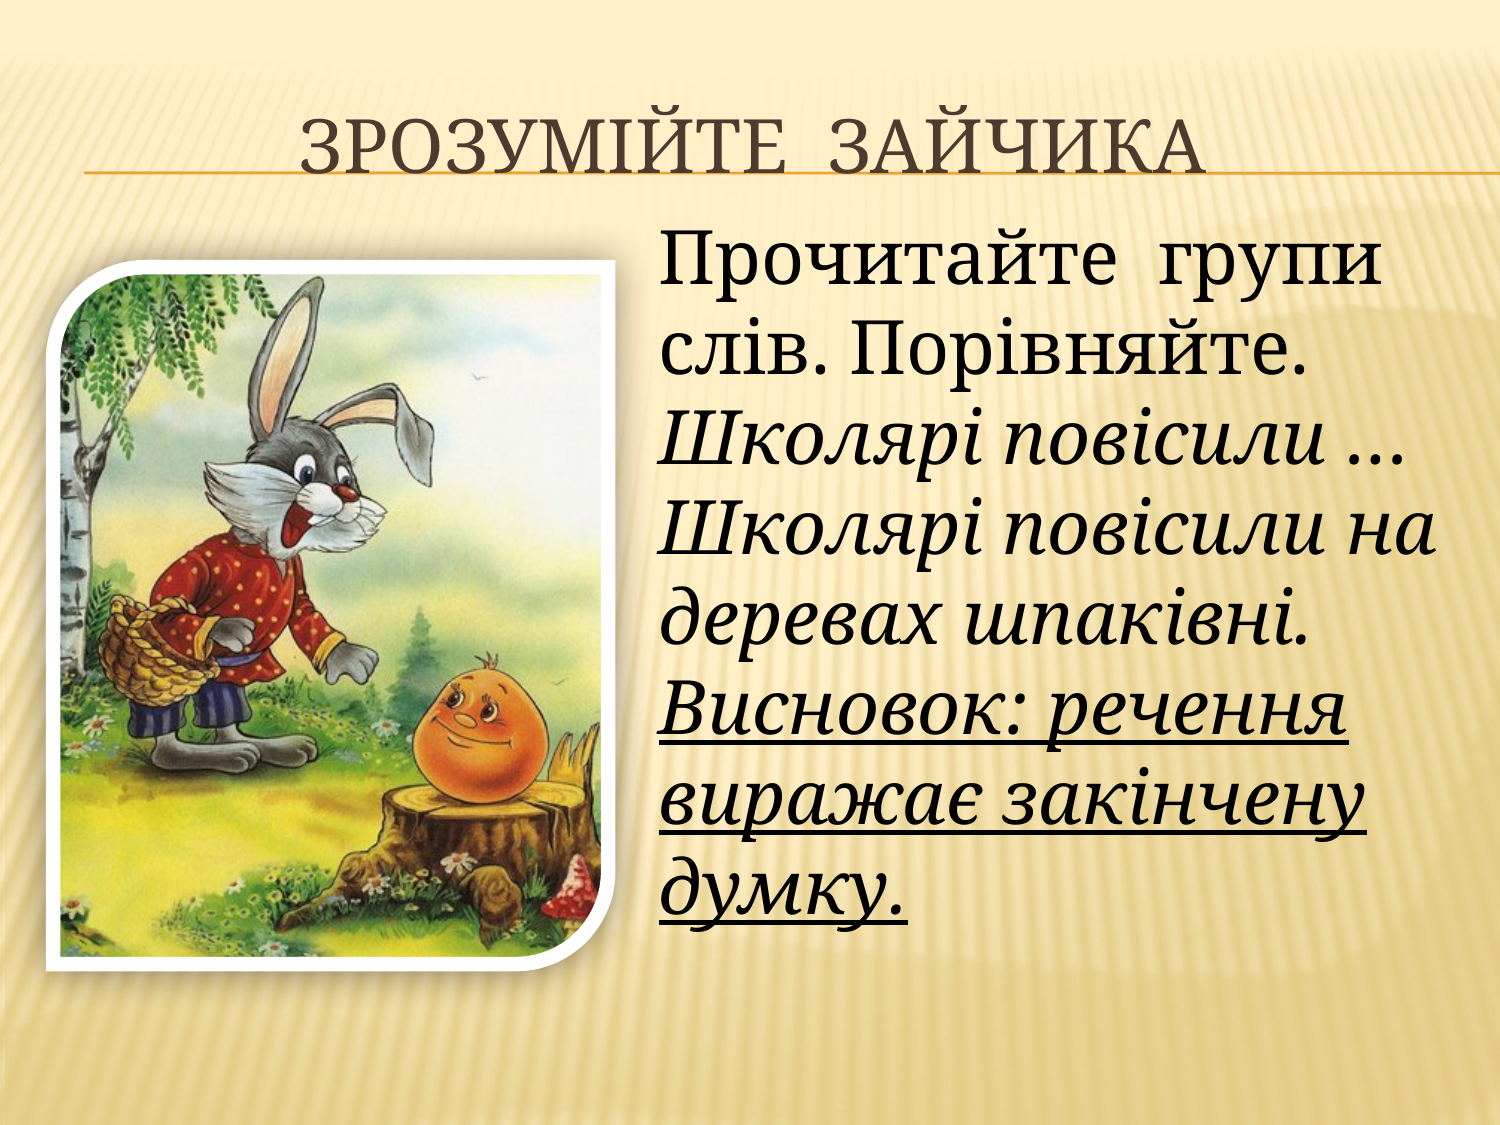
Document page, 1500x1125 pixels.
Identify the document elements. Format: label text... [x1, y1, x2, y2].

title Зрозумійте зайчика [50, 75, 1475, 213]
picture [52, 266, 609, 965]
text_box Прочитайте групи слів. Порівняйте. Школярі повісили … Школярі повісили на деревах шпаківні. Висновок: речення виражає закінчену думку. [643, 201, 1500, 1125]
